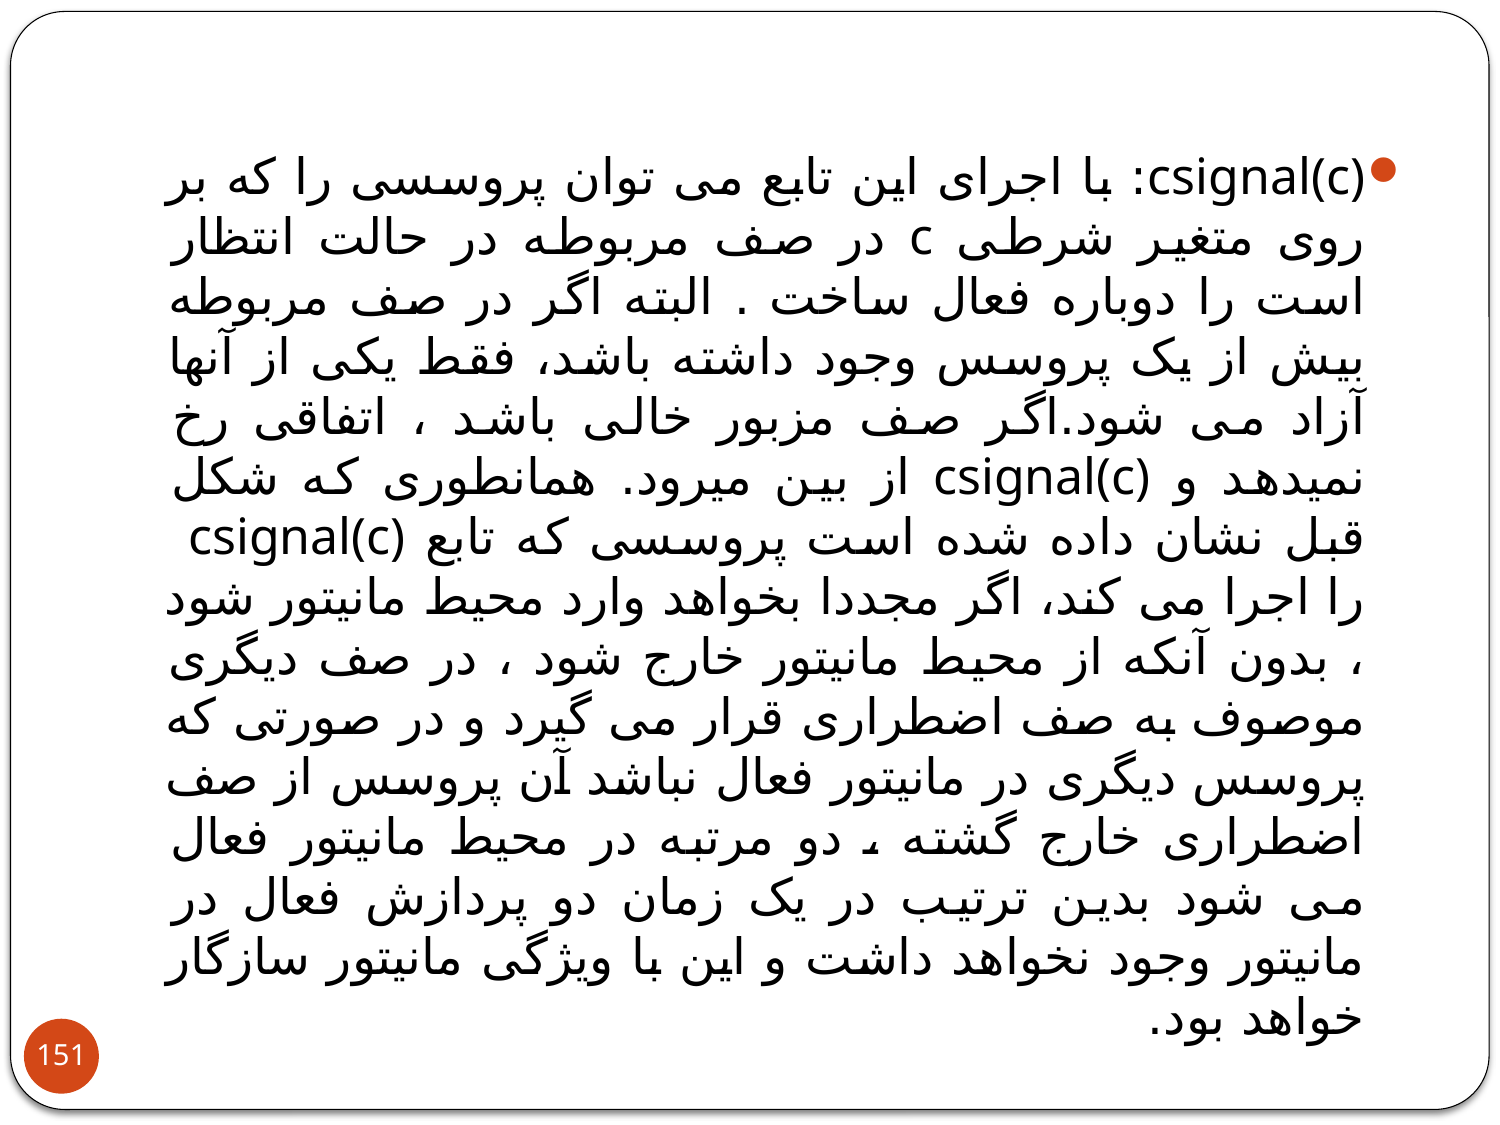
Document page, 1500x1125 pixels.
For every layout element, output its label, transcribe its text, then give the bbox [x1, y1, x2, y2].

slide_number 151 [23, 1018, 99, 1094]
list csignal(c): با اجرای این تابع می توان پروسسی را که بر روی متغیر شرطی c در صف مربوطه در حالت انتظار است را دوباره فعال ساخت . البته اگر در صف مربوطه بیش از یک پروسس وجود داشته باشد، فقط یکی از آنها آزاد می شود.اگر صف مزبور خالی باشد ، اتفاقی رخ نمیدهد و csignal(c) از بین میرود. همانطوری که شکل قبل نشان داده شده است پروسسی که تابع csignal(c) را اجرا می کند، اگر مجددا بخواهد وارد محیط مانیتور شود ، بدون آنکه از محیط مانیتور خارج شود ، در صف دیگری موصوف به صف اضطراری قرار می گیرد و در صورتی که پروسس دیگری در مانیتور فعال نباشد آن پروسس از صف اضطراری خارج گشته ، دو مرتبه در محیط مانیتور فعال می شود بدین ترتیب در یک زمان دو پردازش فعال در مانیتور وجود نخواهد داشت و این با ویژگی مانیتور سازگار خواهد بود. [150, 137, 1425, 988]
